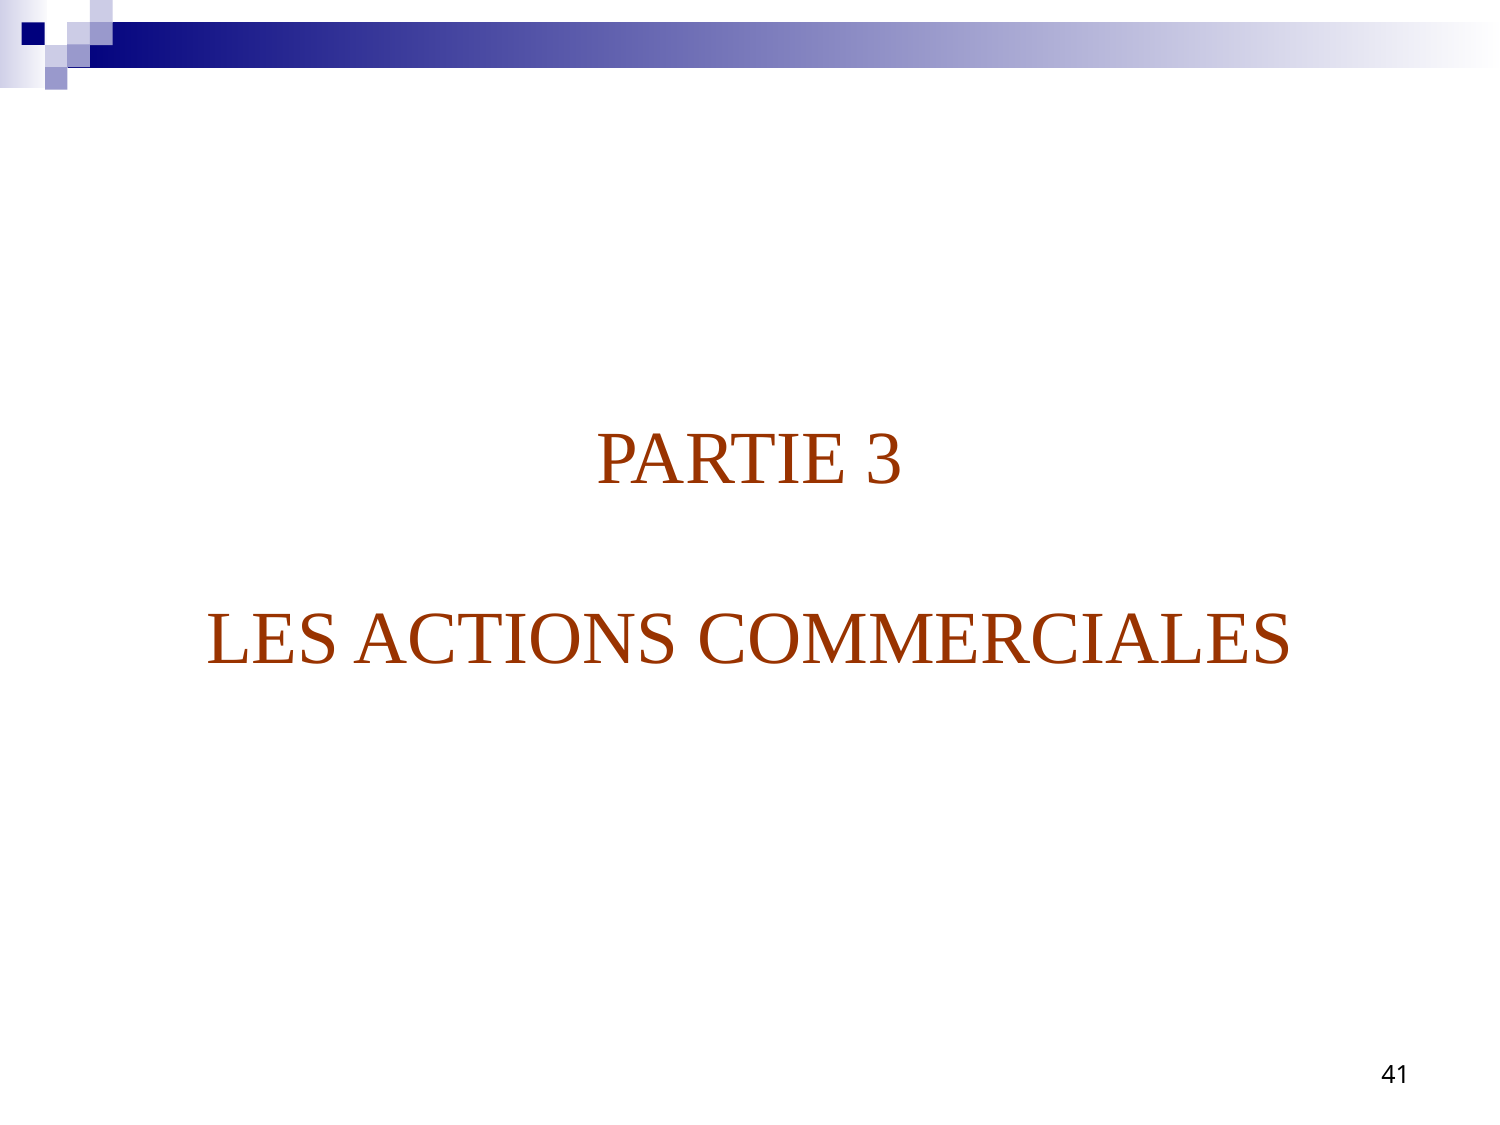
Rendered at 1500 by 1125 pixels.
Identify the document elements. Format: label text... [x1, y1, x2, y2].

slide_number 41 [1074, 1025, 1425, 1100]
list PARTIE 3 LES ACTIONS COMMERCIALES [0, 420, 1500, 847]
